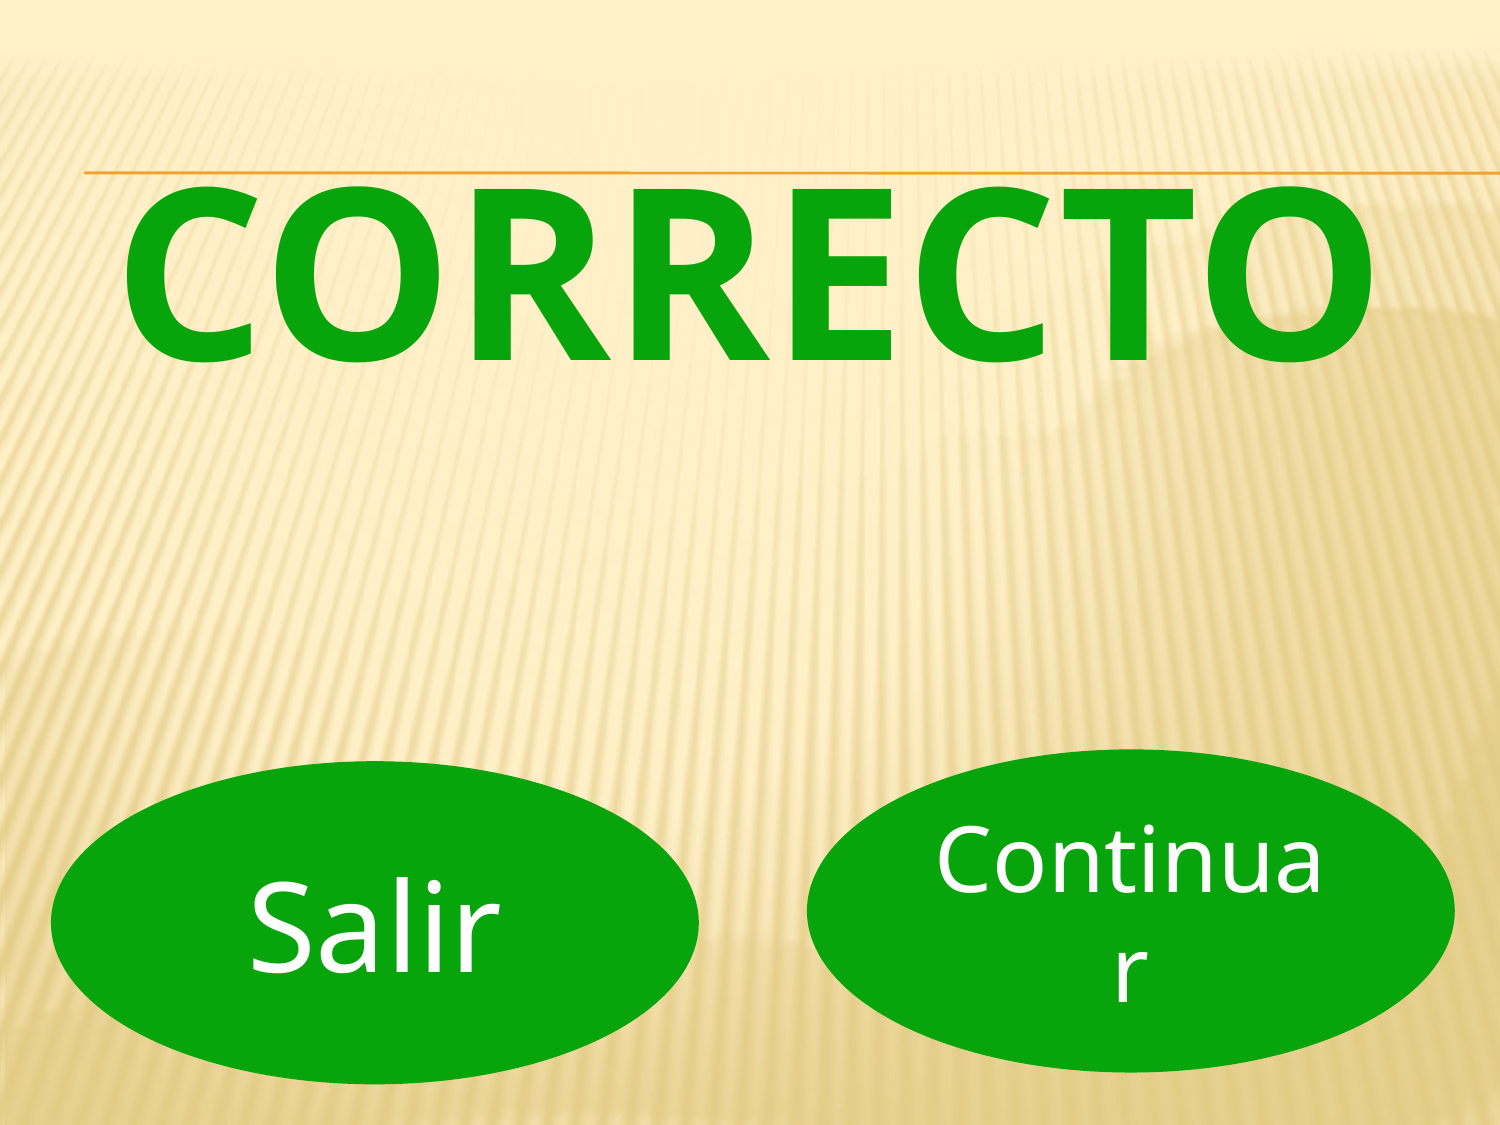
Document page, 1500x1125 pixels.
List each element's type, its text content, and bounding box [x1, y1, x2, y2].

text_box CORRECTO [0, 113, 1500, 416]
text_box Salir [50, 761, 699, 1085]
text_box Continuar [806, 749, 1455, 1073]
